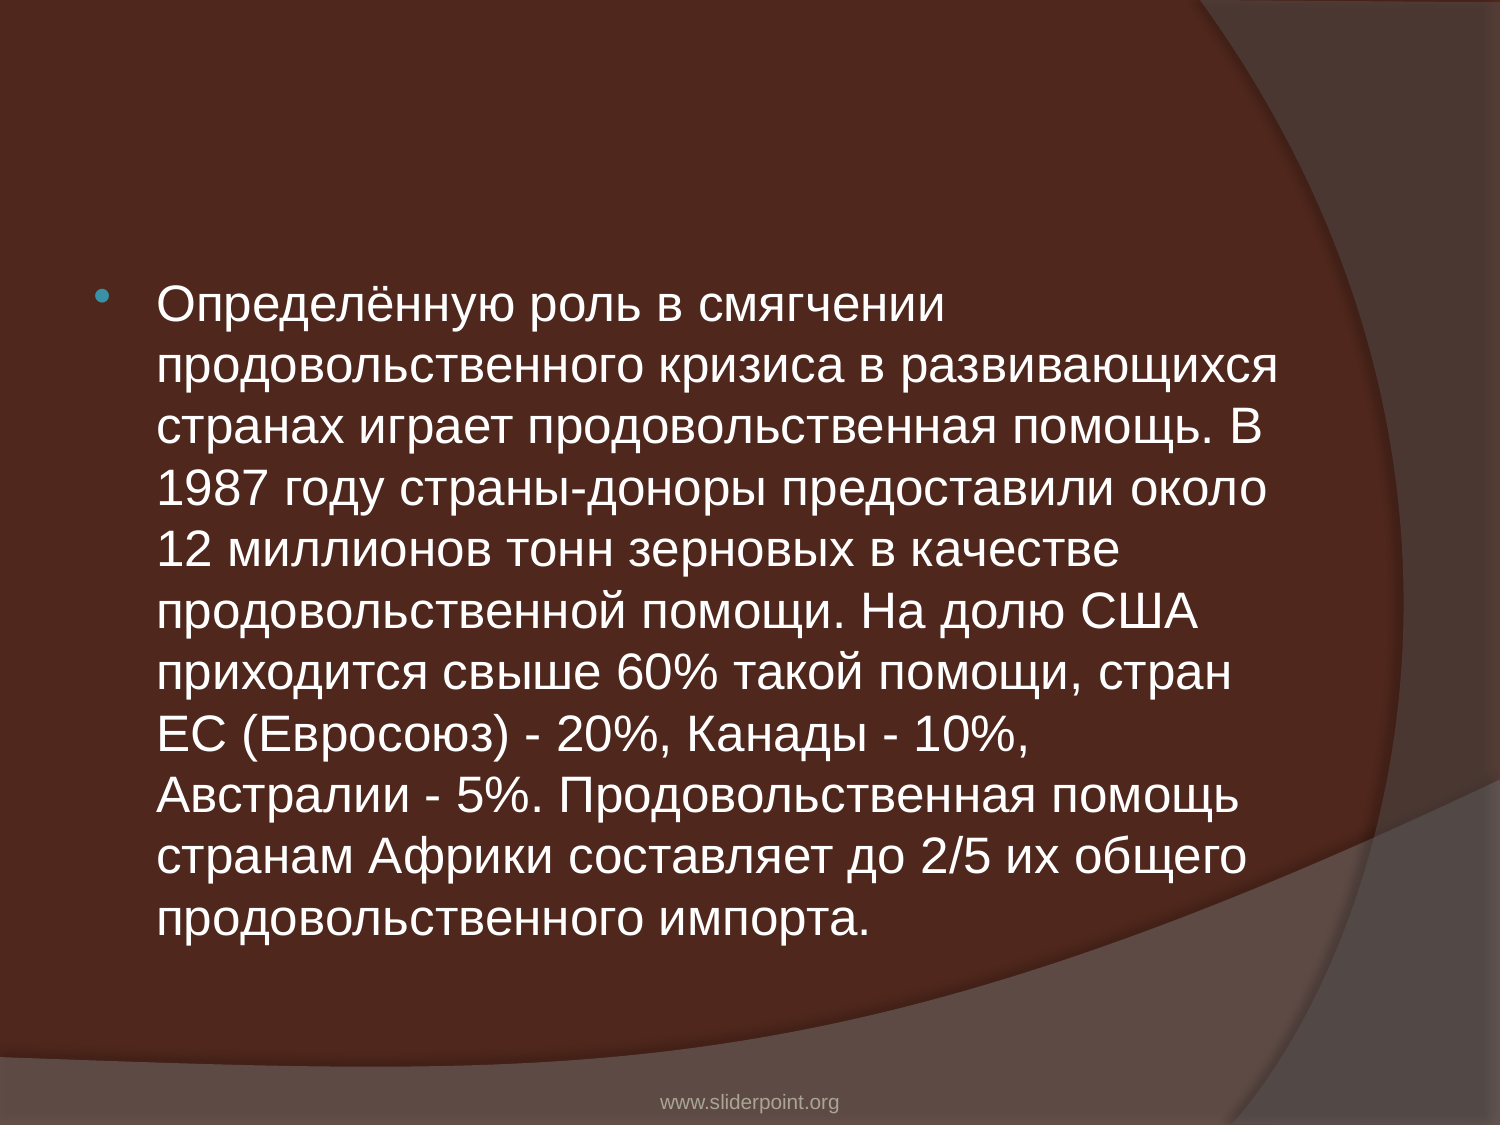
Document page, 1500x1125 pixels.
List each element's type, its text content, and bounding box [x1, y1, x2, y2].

list Определённую роль в смягчении продовольственного кризиса в развивающихся странах играет продовольственная помощь. В 1987 году страны-доноры предоставили около 12 миллионов тонн зерновых в качестве продовольственной помощи. На долю США приходится свыше 60% такой помощи, стран ЕС (Евросоюз) - 20%, Канады - 10%, Австралии - 5%. Продовольственная помощь странам Африки составляет до 2/5 их общего продовольственного импорта. [75, 262, 1300, 1005]
footer www.sliderpoint.org [512, 1053, 988, 1114]
